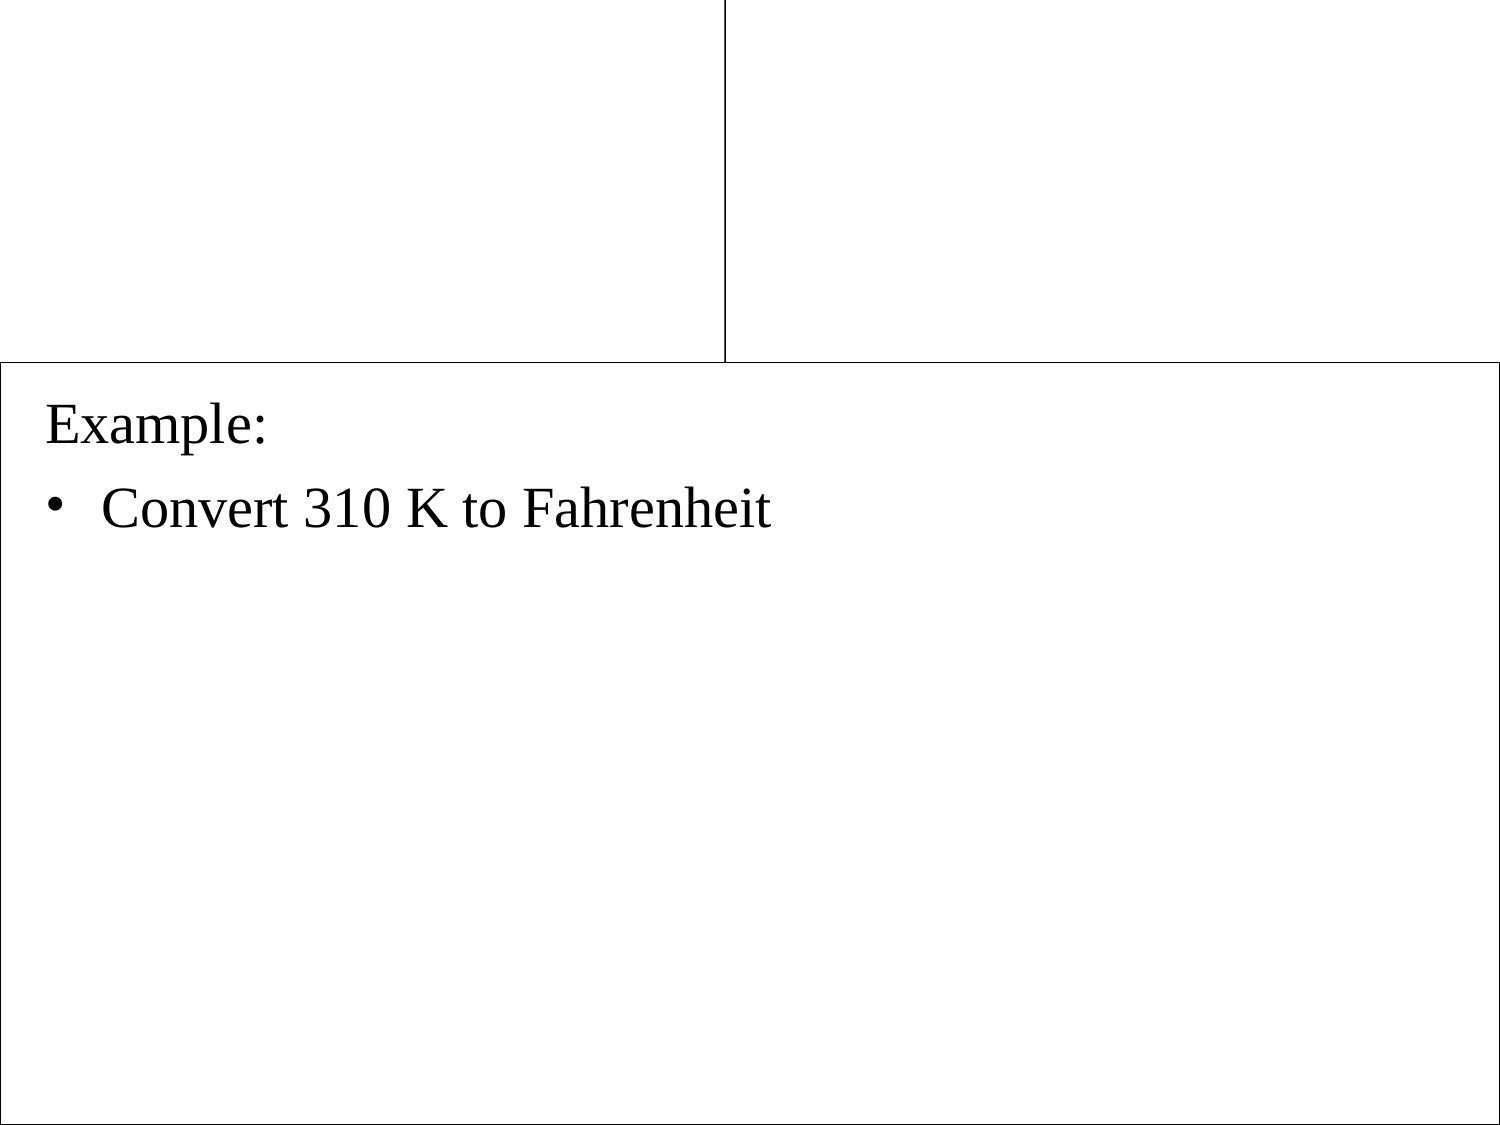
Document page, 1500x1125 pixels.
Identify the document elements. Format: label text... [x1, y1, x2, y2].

text_box Example: Convert 310 K to Fahrenheit [0, 362, 1500, 1125]
